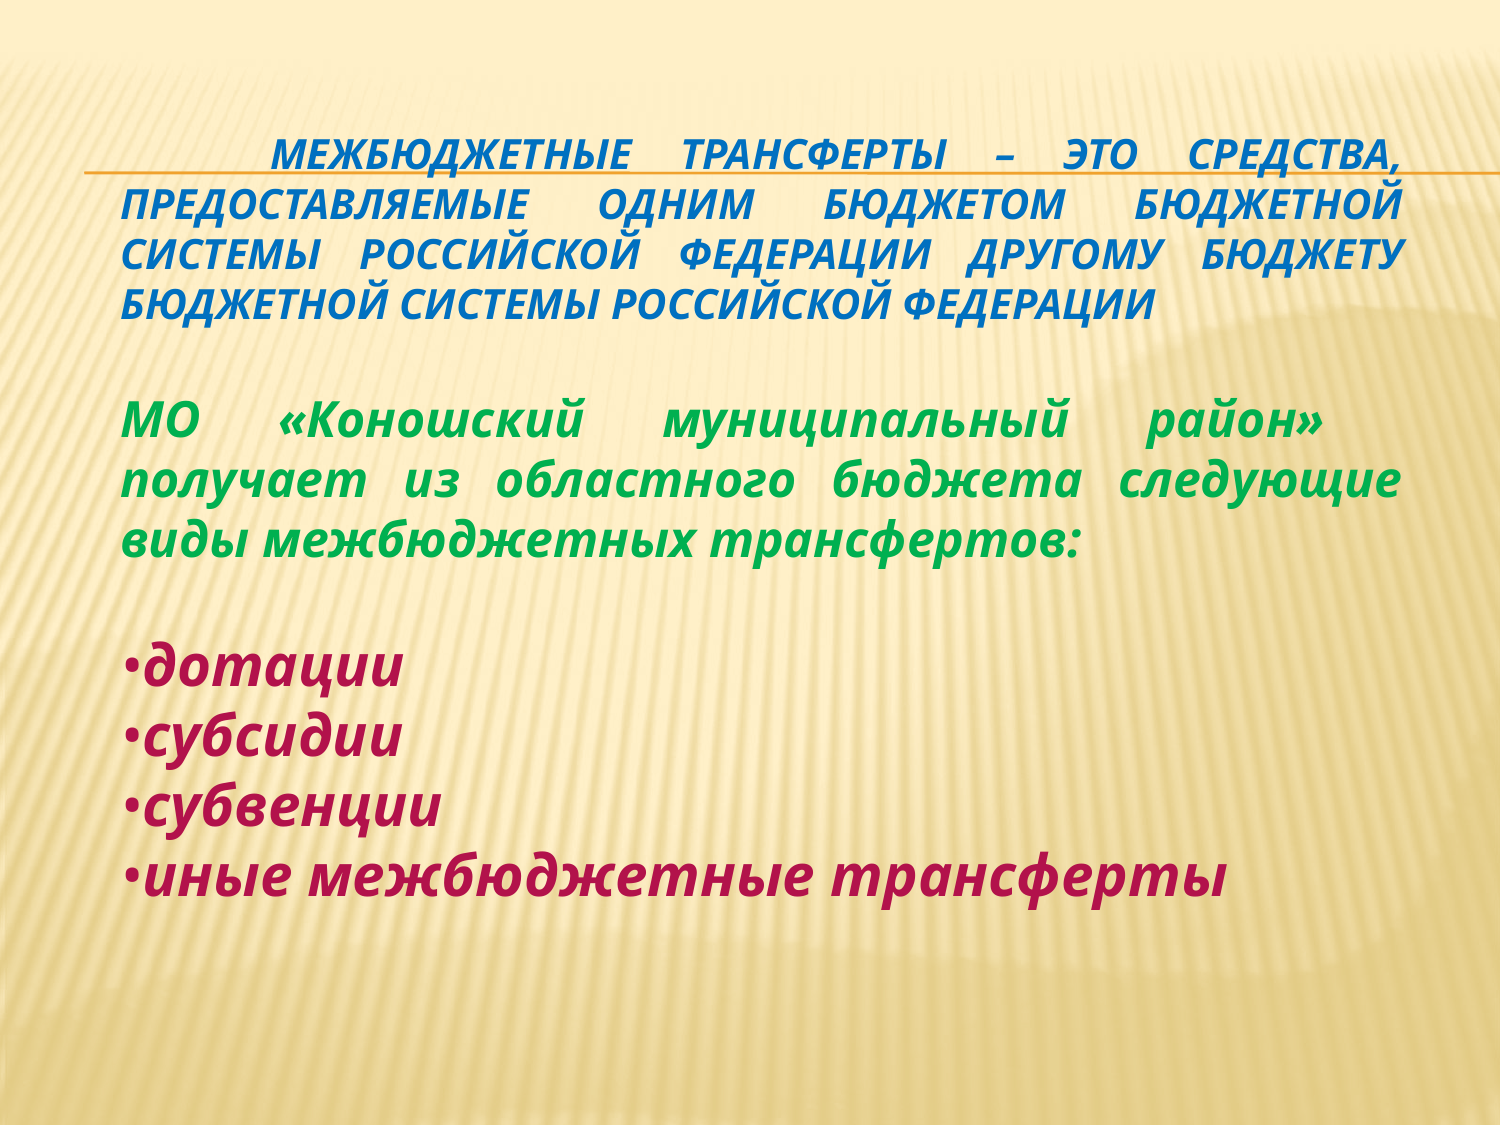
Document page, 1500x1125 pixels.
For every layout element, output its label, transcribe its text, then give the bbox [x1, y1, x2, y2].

text_box МЕЖБЮДЖЕТНЫЕ ТРАНСФЕРТЫ – ЭТО СРЕДСТВА, ПРЕДОСТАВЛЯЕМЫЕ ОДНИМ БЮДЖЕТОМ БЮДЖЕТНОЙ СИСТЕМЫ РОССИЙСКОЙ ФЕДЕРАЦИИ ДРУГОМУ БЮДЖЕТУ БЮДЖЕТНОЙ СИСТЕМЫ РОССИЙСКОЙ ФЕДЕРАЦИИ МО «Коношский муниципальный район» получает из областного бюджета следующие виды межбюджетных трансфертов: •дотации •субсидии •субвенции •иные межбюджетные трансферты [105, 70, 1418, 916]
